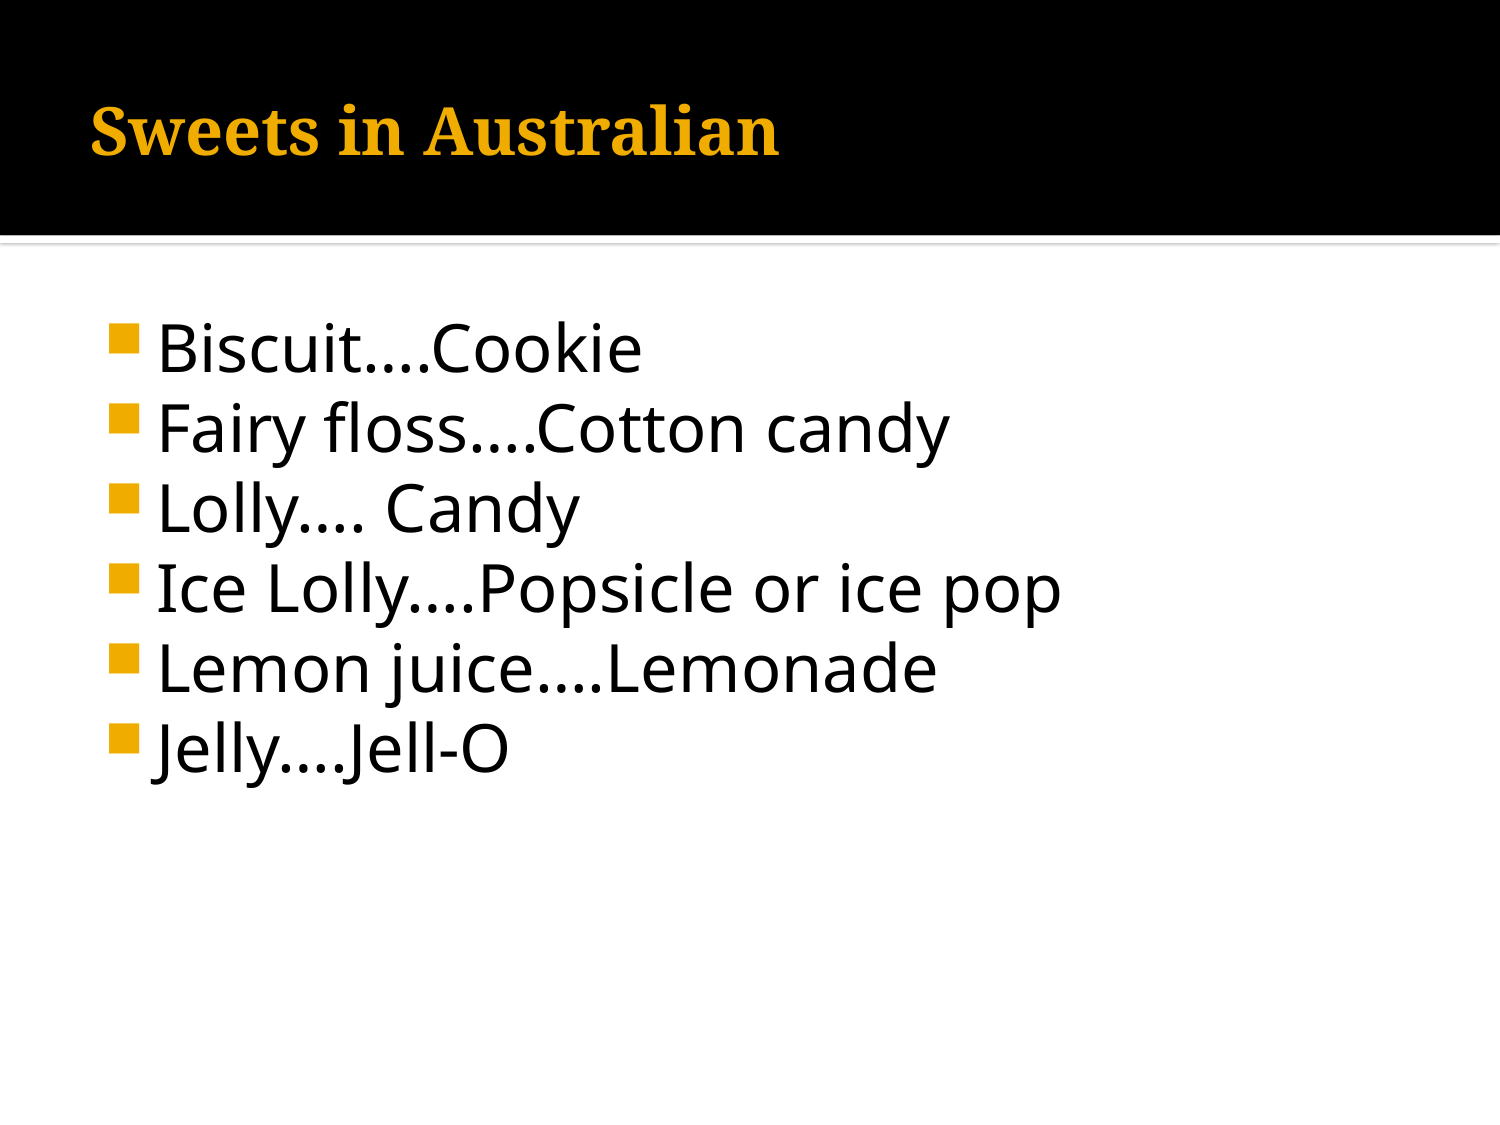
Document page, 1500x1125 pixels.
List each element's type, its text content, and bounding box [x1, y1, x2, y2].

title Sweets in Australian [75, 25, 1425, 231]
list Biscuit….Cookie Fairy floss….Cotton candy Lolly…. Candy Ice Lolly….Popsicle or ice pop Lemon juice….Lemonade Jelly….Jell-O [75, 291, 1425, 1050]
